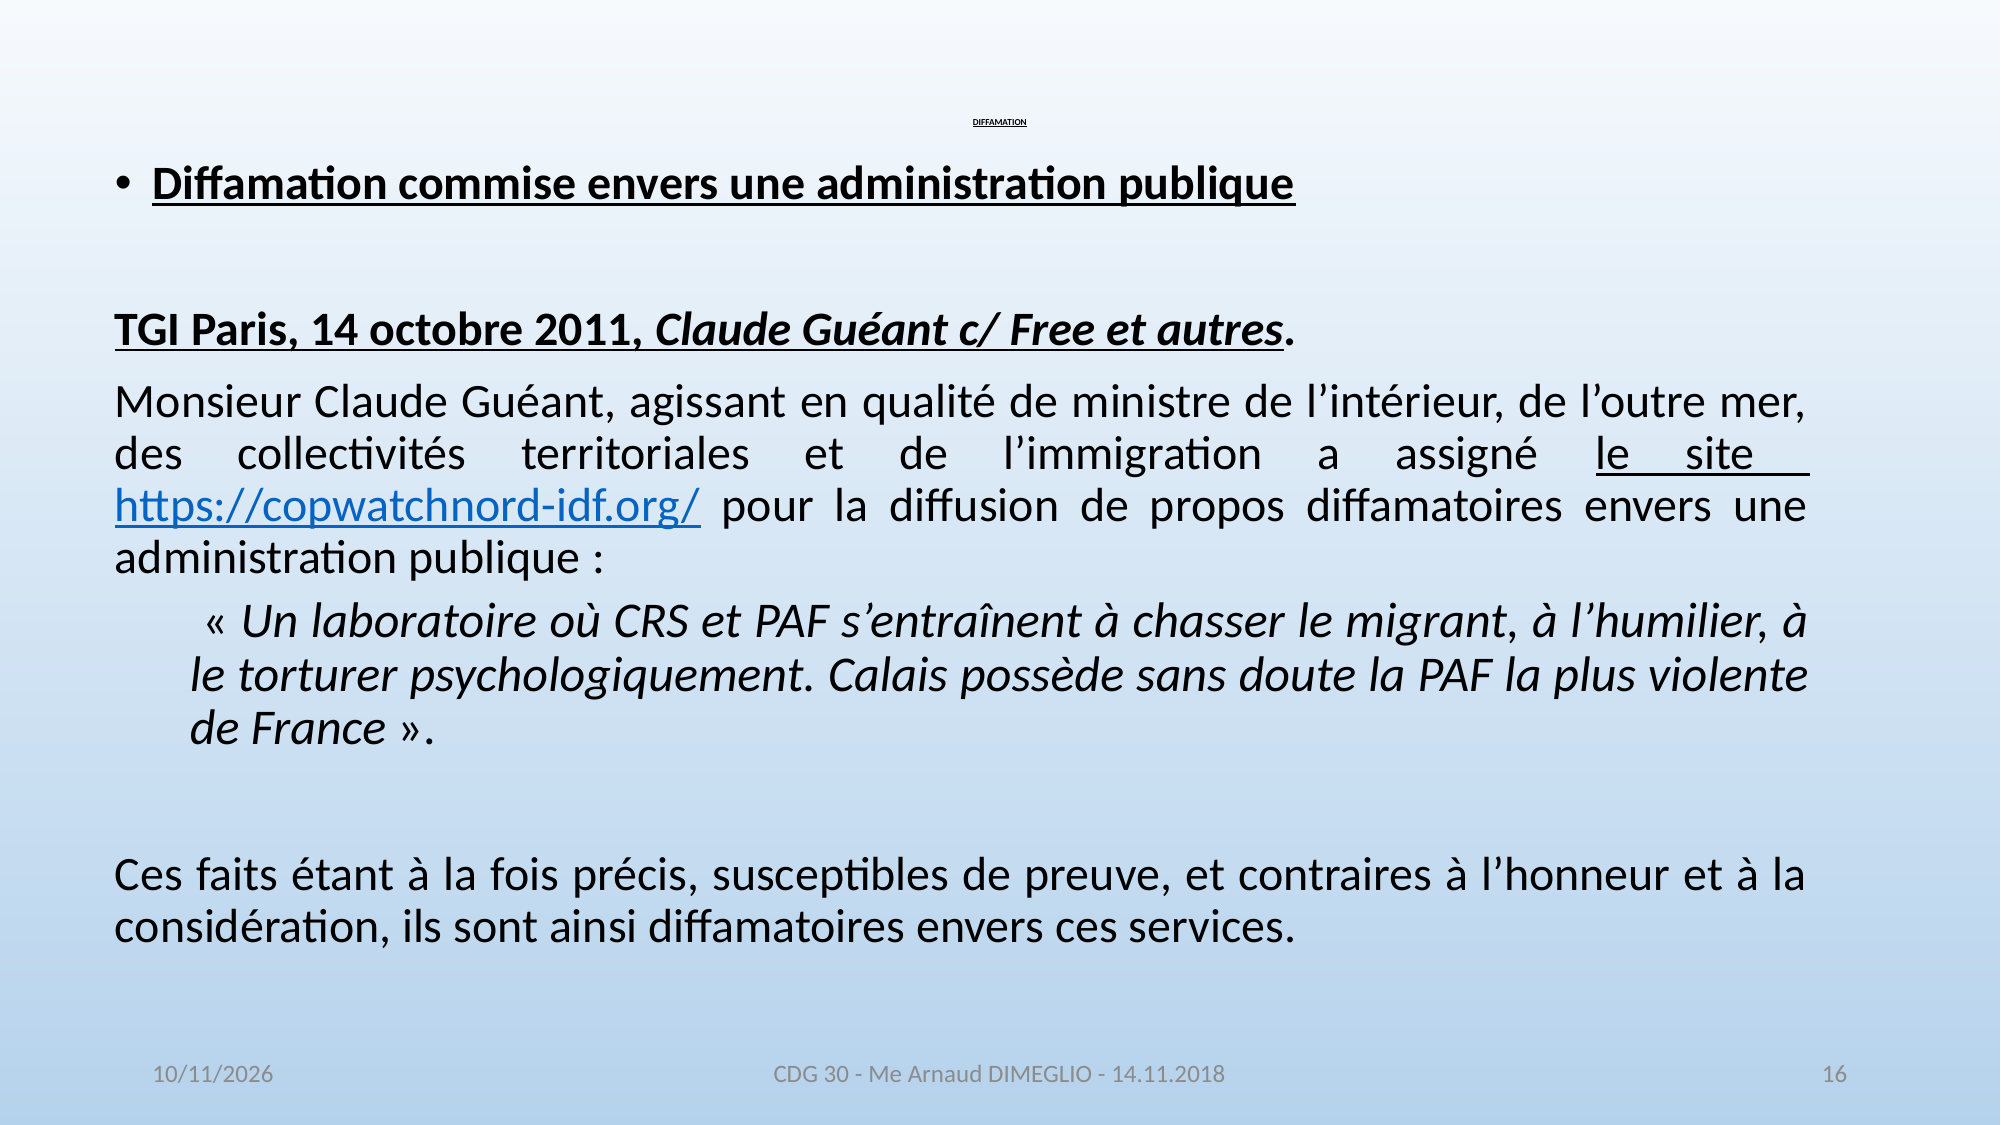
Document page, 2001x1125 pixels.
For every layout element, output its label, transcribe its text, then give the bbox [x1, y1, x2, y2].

list Diffamation commise envers une administration publique TGI Paris, 14 octobre 2011, Claude Guéant c/ Free et autres. Monsieur Claude Guéant, agissant en qualité de ministre de l’intérieur, de l’outre mer, des collectivités territoriales et de l’immigration a assigné le site https://copwatchnord-idf.org/ pour la diffusion de propos diffamatoires envers une administration publique : « Un laboratoire où CRS et PAF s’entraînent à chasser le migrant, à l’humilier, à le torturer psychologiquement. Calais possède sans doute la PAF la plus violente de France ». Ces faits étant à la fois précis, susceptibles de preuve, et contraires à l’honneur et à la considération, ils sont ainsi diffamatoires envers ces services. [99, 85, 1825, 1125]
slide_number 16 [1412, 1042, 1863, 1103]
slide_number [137, 1042, 588, 1103]
footer CDG 30 - Me Arnaud DIMEGLIO - 14.11.2018 [662, 1042, 1338, 1103]
title DIFFAMATION [137, 109, 1863, 157]
